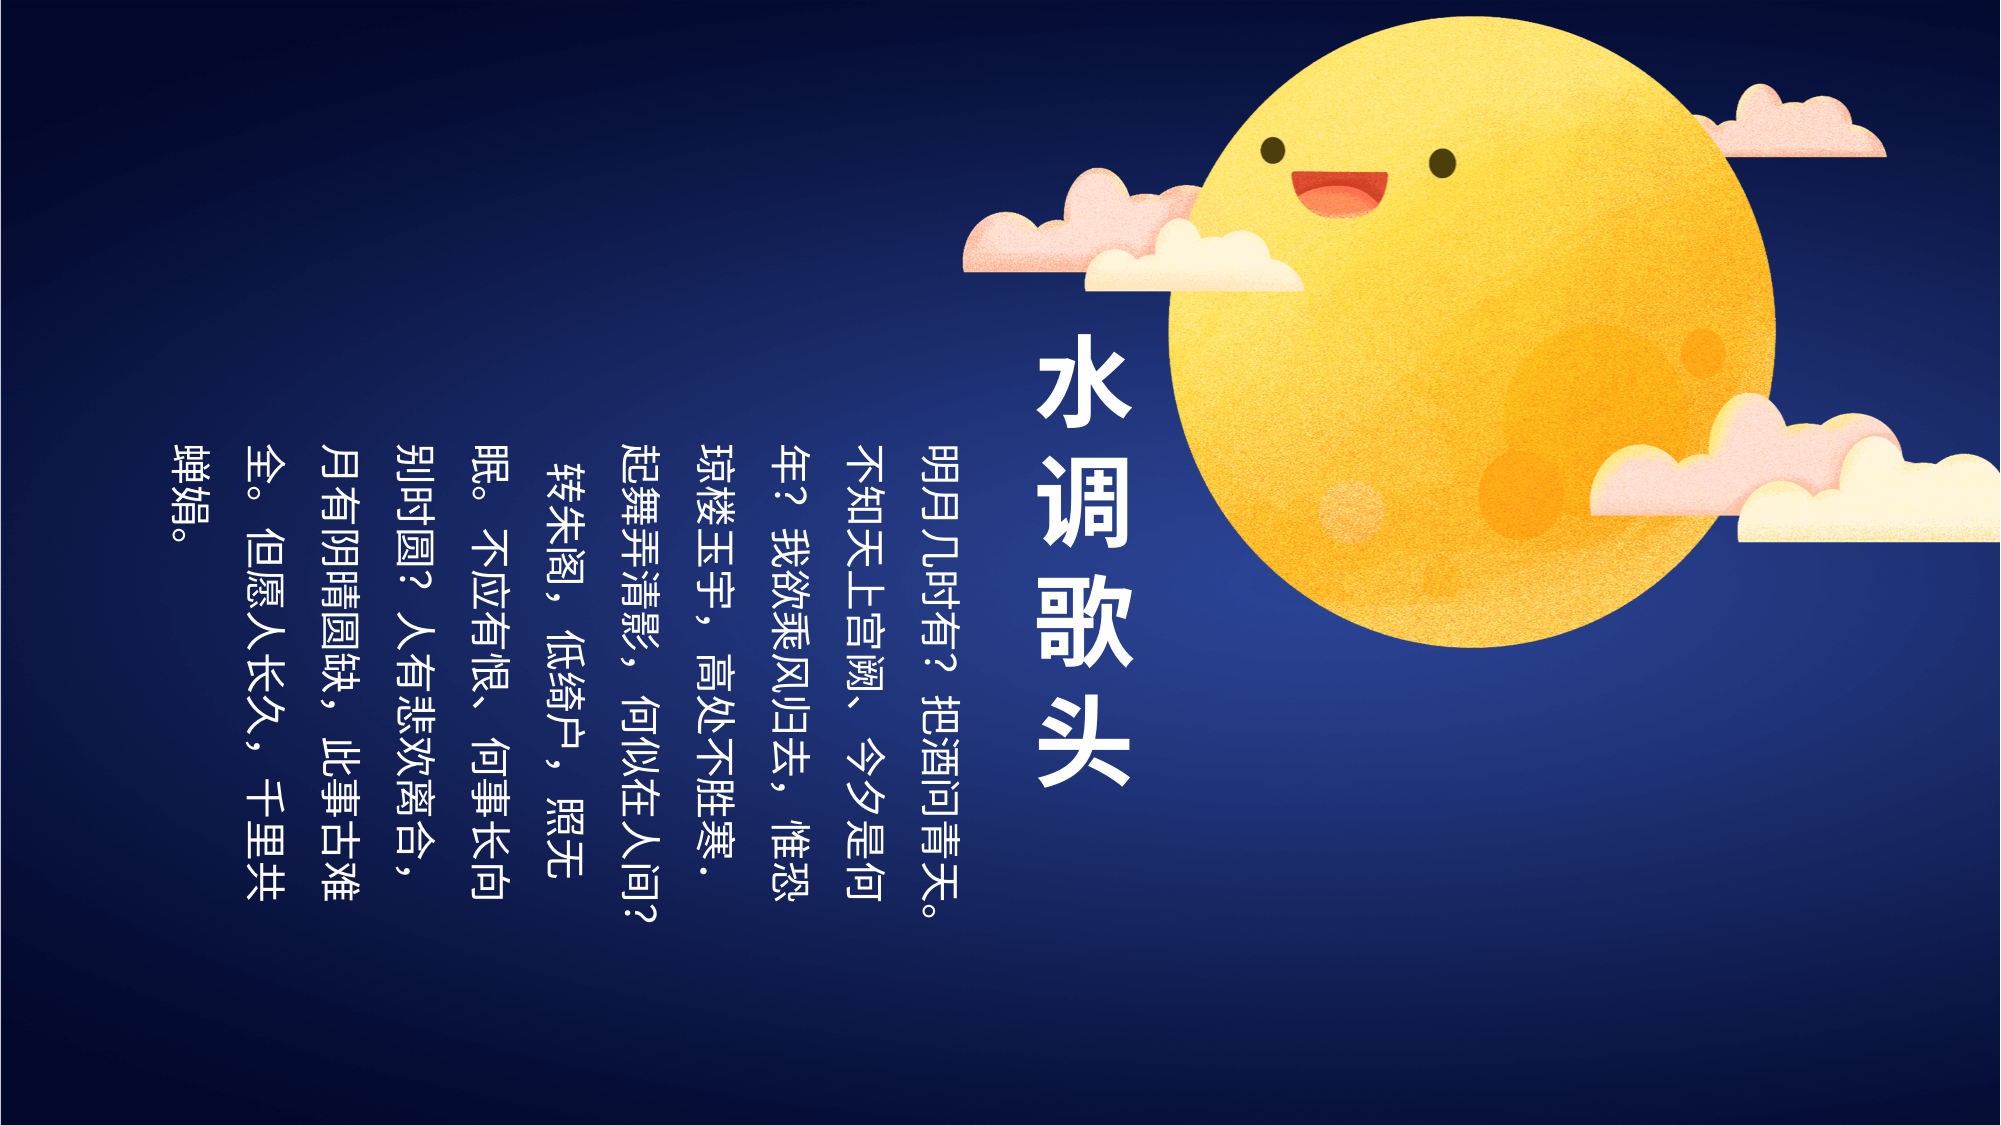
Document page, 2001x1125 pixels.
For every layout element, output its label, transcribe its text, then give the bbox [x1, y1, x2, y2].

text_box 明月几时有？把酒问青天。不知天上宫阙、今夕是何年？我欲乘风归去，惟恐琼楼玉宇，高处不胜寒．起舞弄清影，何似在人间？ 转朱阁，低绮户，照无眠。不应有恨、何事长向别时圆？人有悲欢离合，月有阴晴圆缺，此事古难全。但愿人长久，千里共蝉娟。 [136, 429, 436, 929]
picture [3, 0, 2000, 1125]
